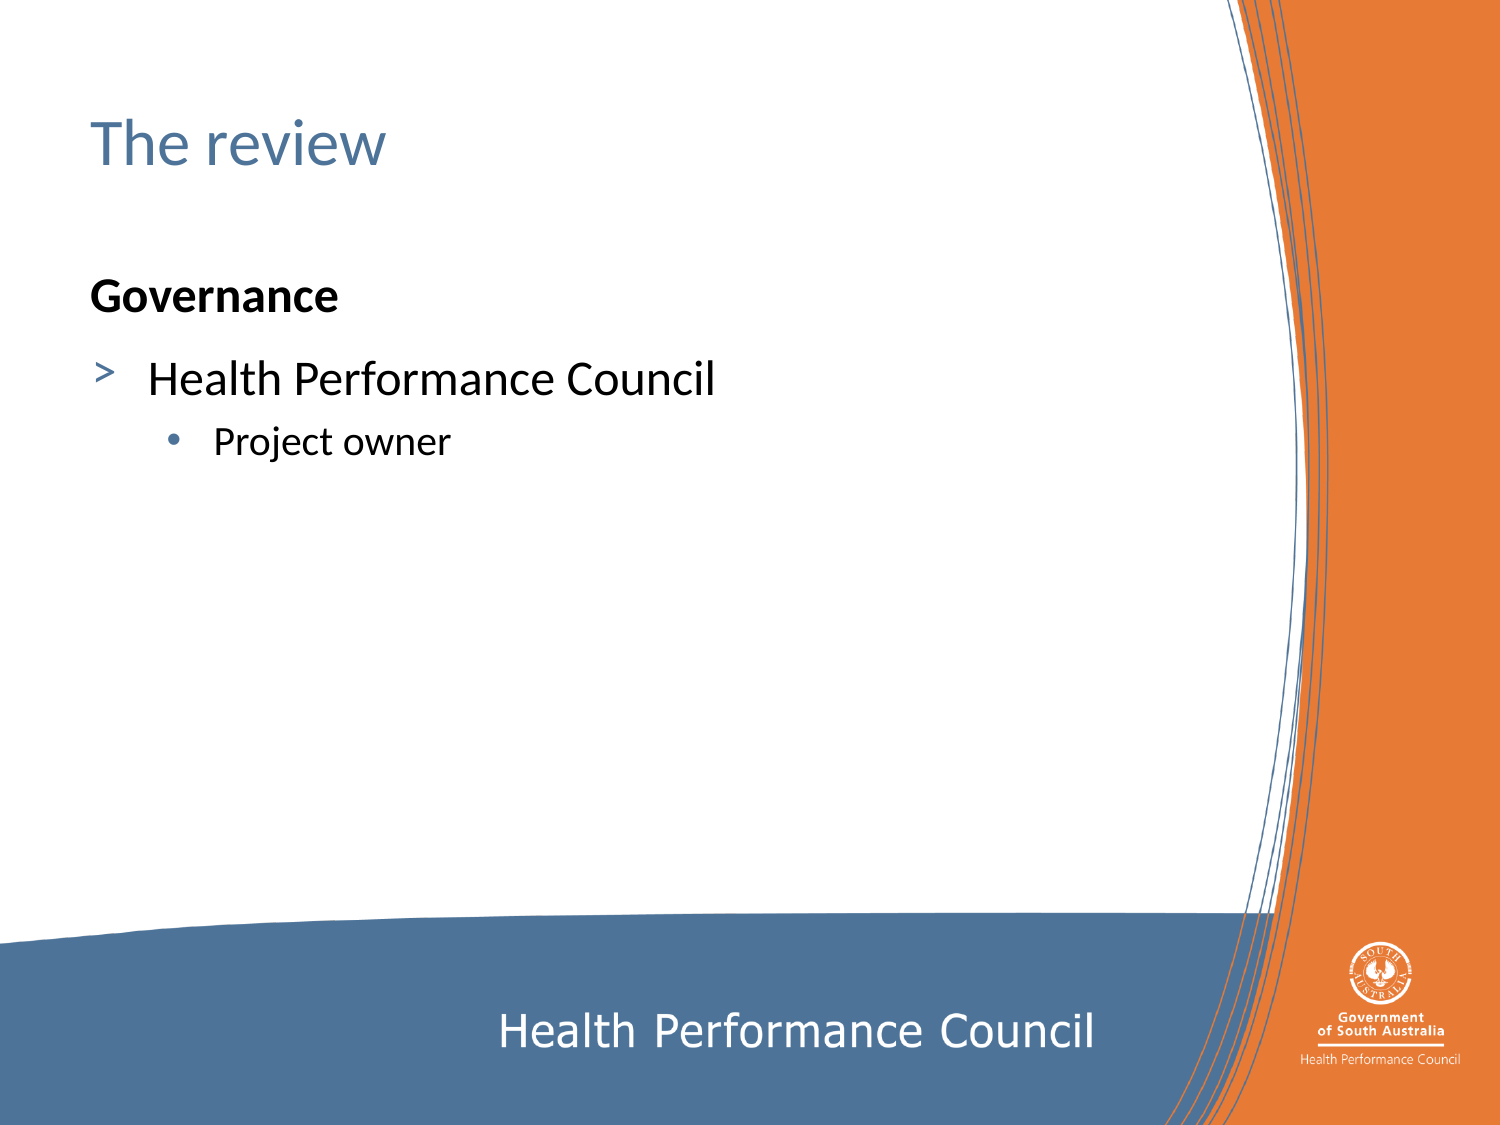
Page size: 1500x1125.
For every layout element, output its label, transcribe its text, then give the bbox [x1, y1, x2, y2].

picture [0, 0, 1500, 1125]
title The review [75, 45, 1103, 233]
list Governance [75, 255, 1258, 327]
list Health Performance Council Project owner [76, 338, 1235, 906]
